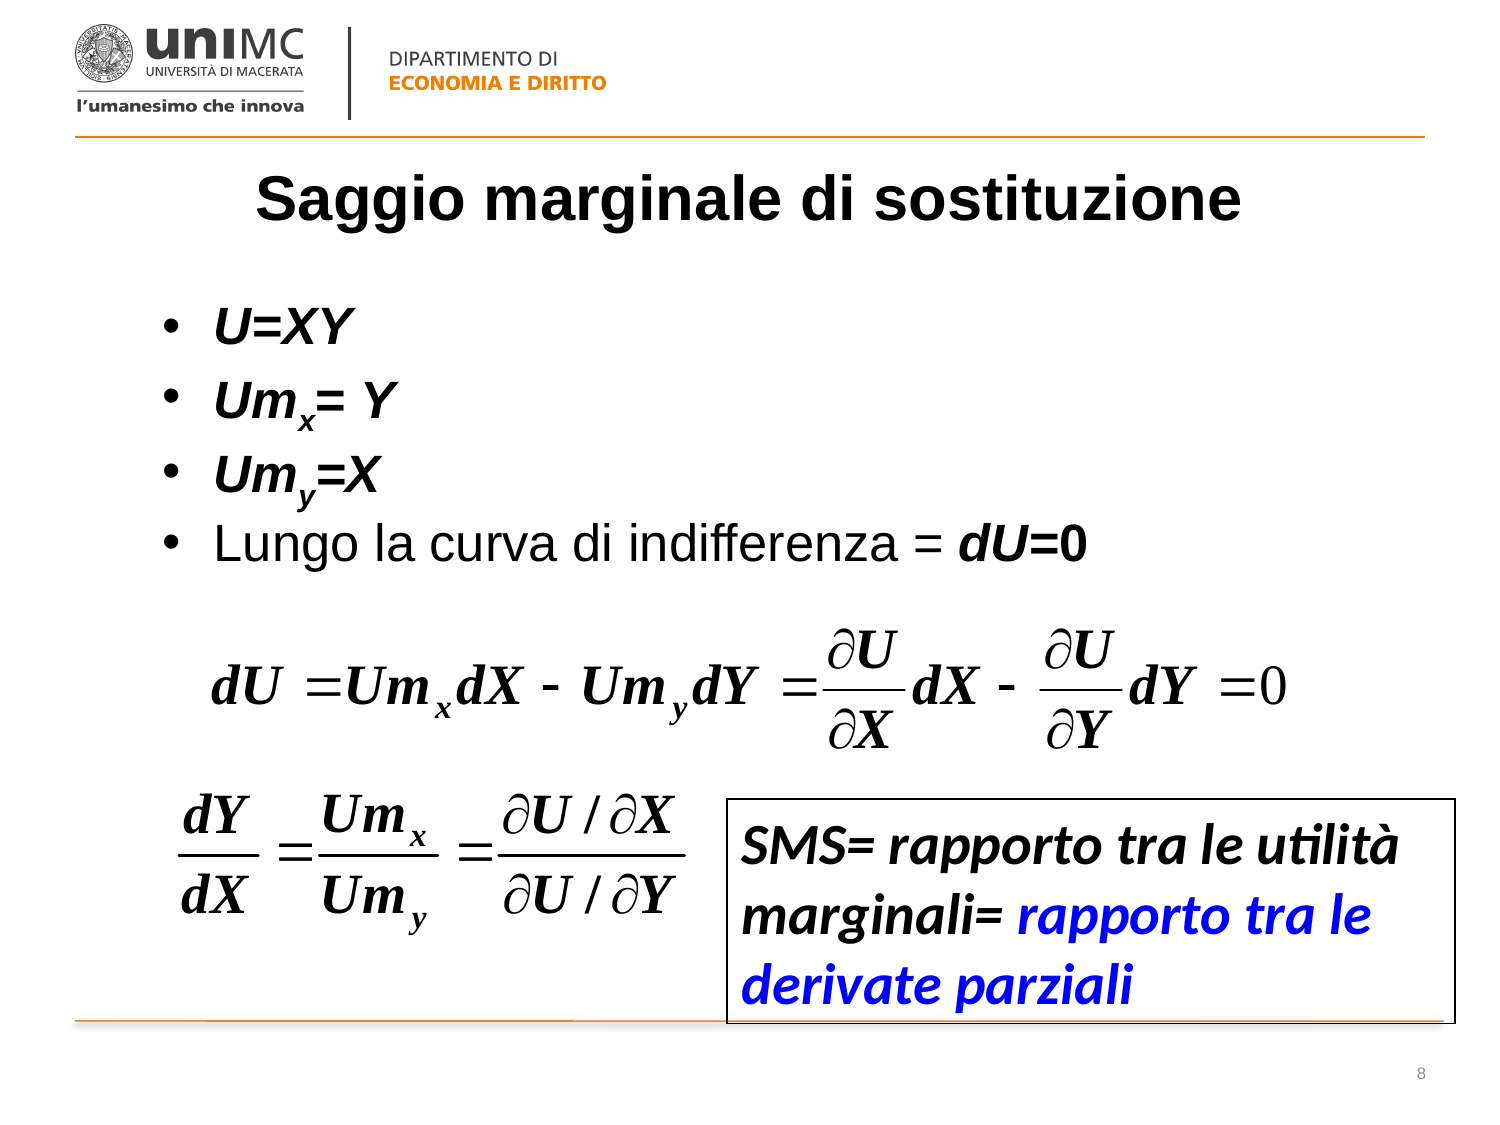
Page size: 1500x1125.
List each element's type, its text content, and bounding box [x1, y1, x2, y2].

picture [75, 24, 1425, 138]
list U=XY Umx= Y Umy=X Lungo la curva di indifferenza = dU=0 [147, 292, 1359, 581]
title Saggio marginale di sostituzione [75, 149, 1425, 241]
text_box SMS= rapporto tra le utilità marginali= rapporto tra le derivate parziali [727, 798, 1455, 1024]
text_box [203, 613, 1296, 762]
slide_number 8 [1091, 1042, 1442, 1103]
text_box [168, 774, 696, 946]
